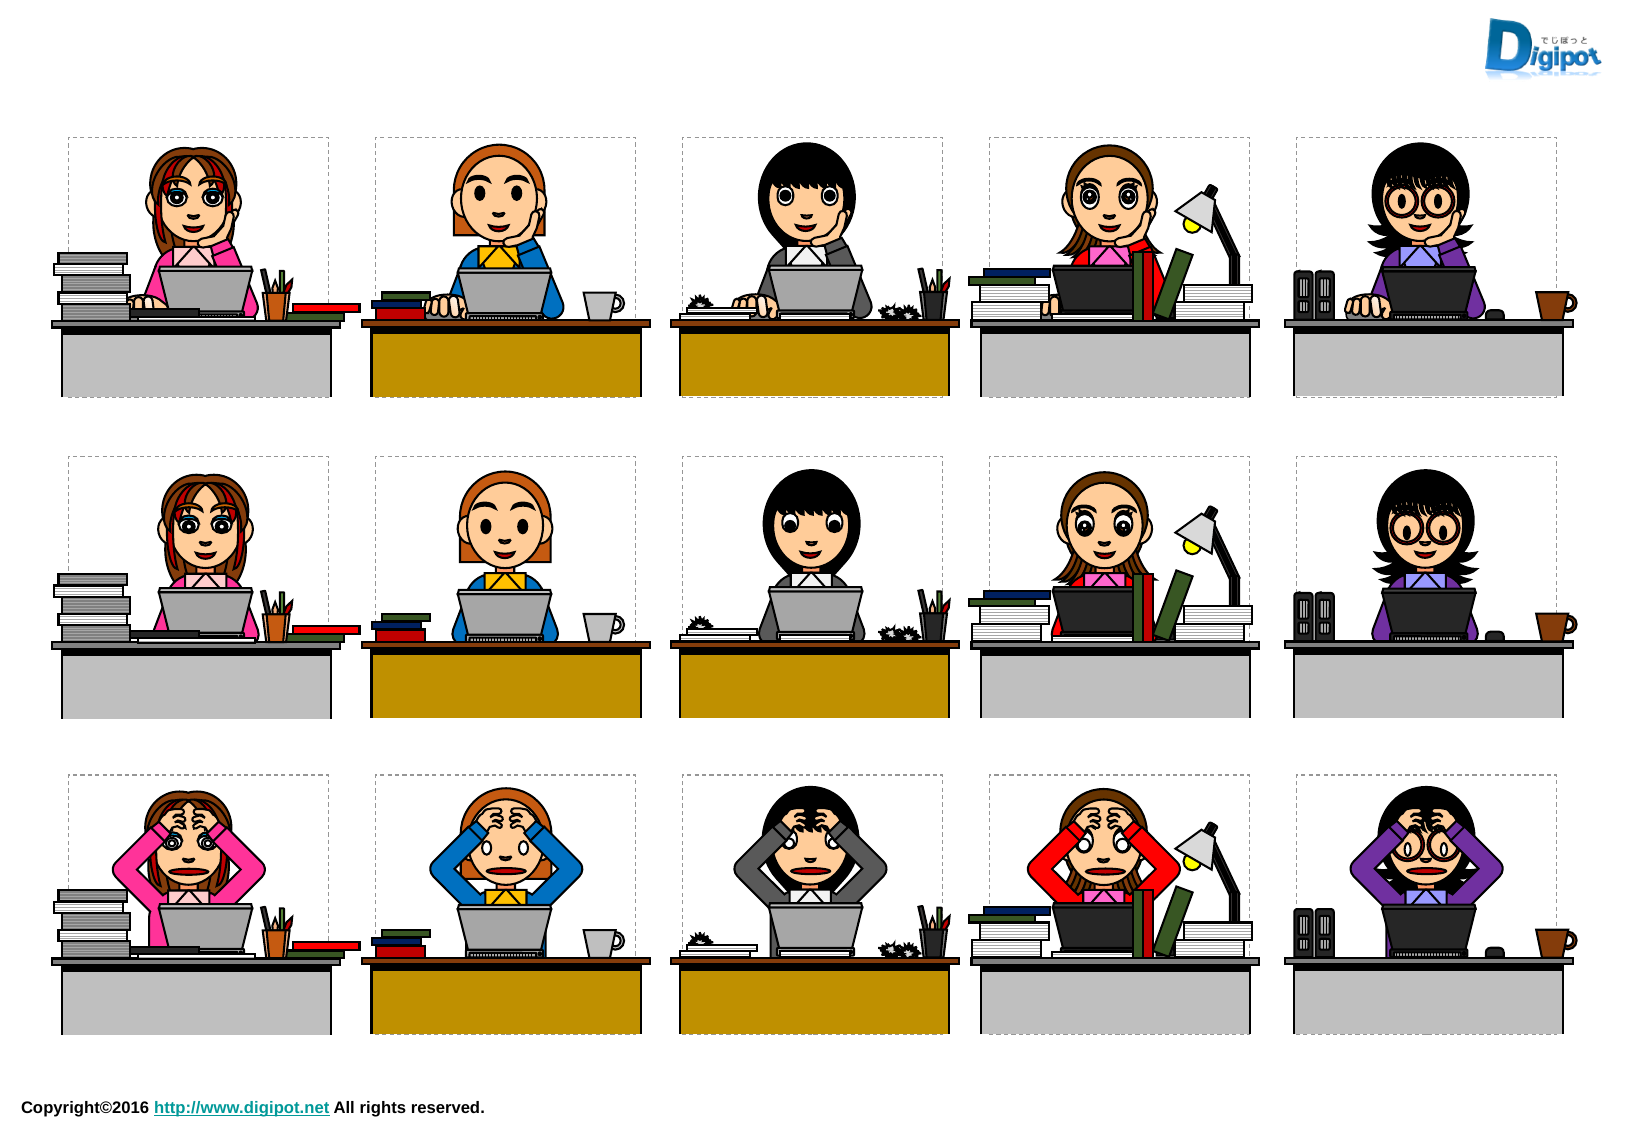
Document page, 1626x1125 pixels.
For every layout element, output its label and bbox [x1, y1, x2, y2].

text_box [670, 786, 959, 1035]
text_box [1284, 469, 1577, 719]
text_box [1284, 143, 1577, 397]
text_box [52, 791, 357, 1036]
text_box [670, 143, 959, 397]
text_box [361, 788, 651, 1035]
text_box [968, 145, 1260, 398]
text_box [361, 144, 651, 397]
text_box [52, 147, 357, 398]
text_box [1284, 786, 1577, 1035]
picture [1485, 18, 1602, 82]
text_box [361, 471, 651, 719]
text_box [968, 471, 1260, 719]
text_box [52, 474, 357, 720]
text_box [670, 469, 959, 719]
text_box [968, 788, 1260, 1035]
